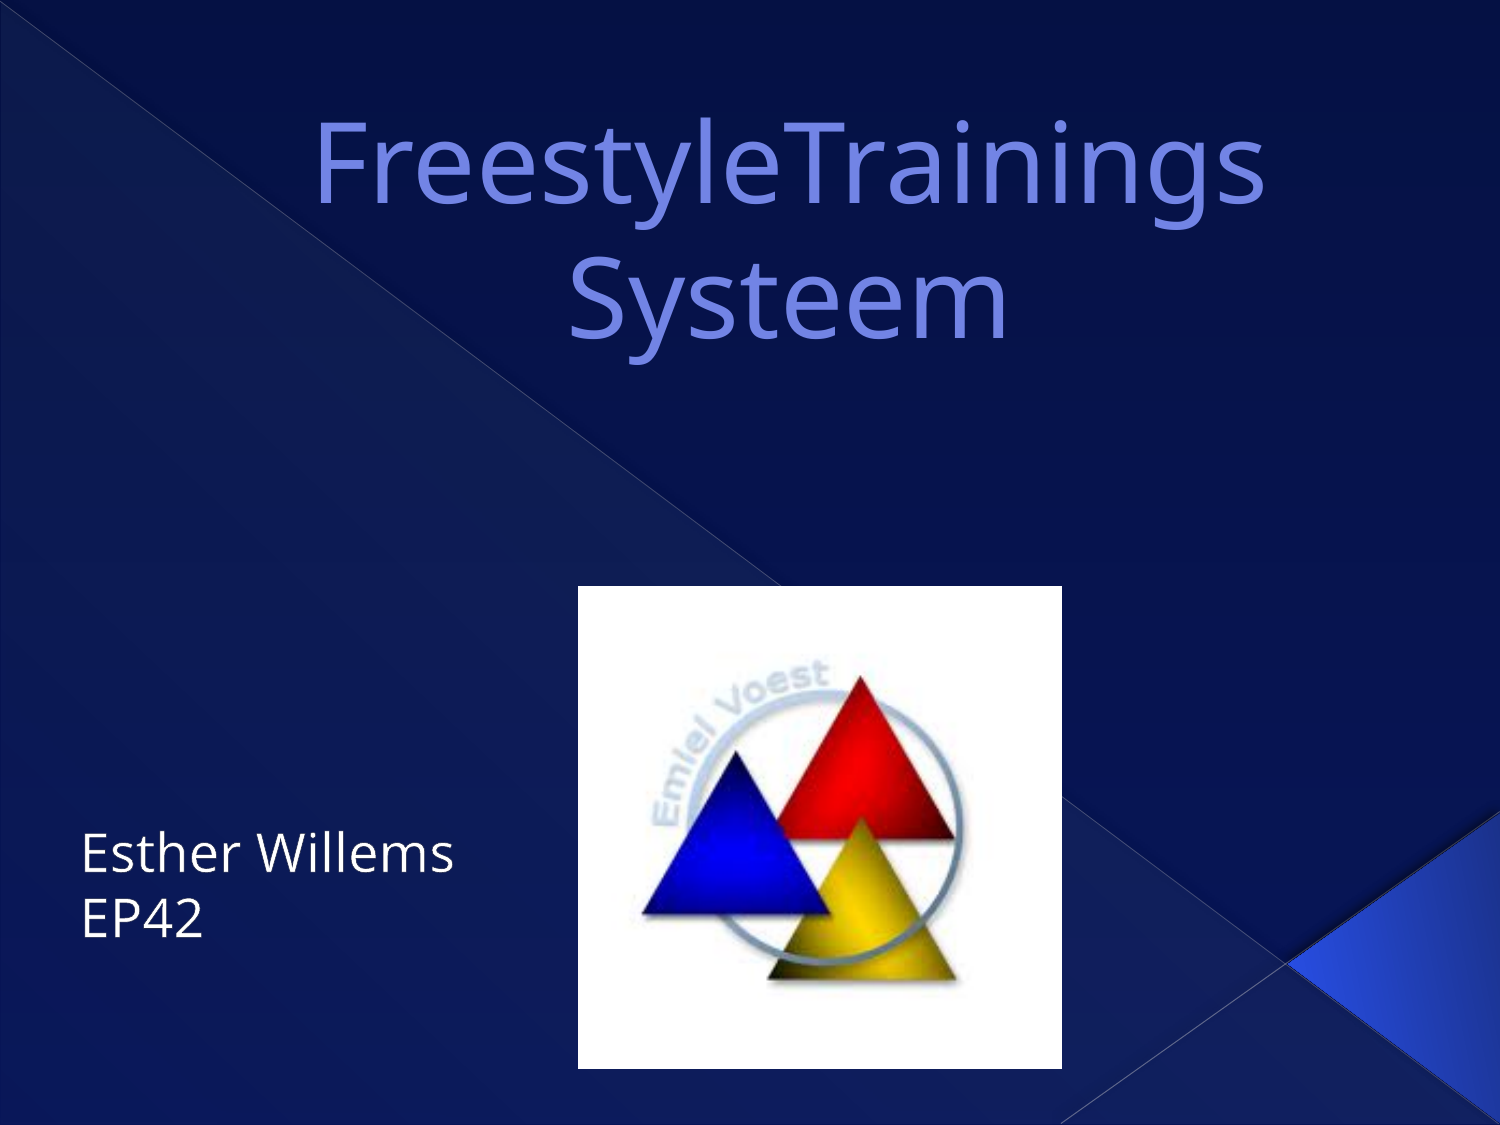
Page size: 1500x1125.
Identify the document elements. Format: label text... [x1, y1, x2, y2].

picture [578, 585, 1062, 1070]
title FreestyleTrainings Systeem [88, 127, 1412, 369]
subtitle Esther Willems EP42 [64, 810, 1388, 1098]
